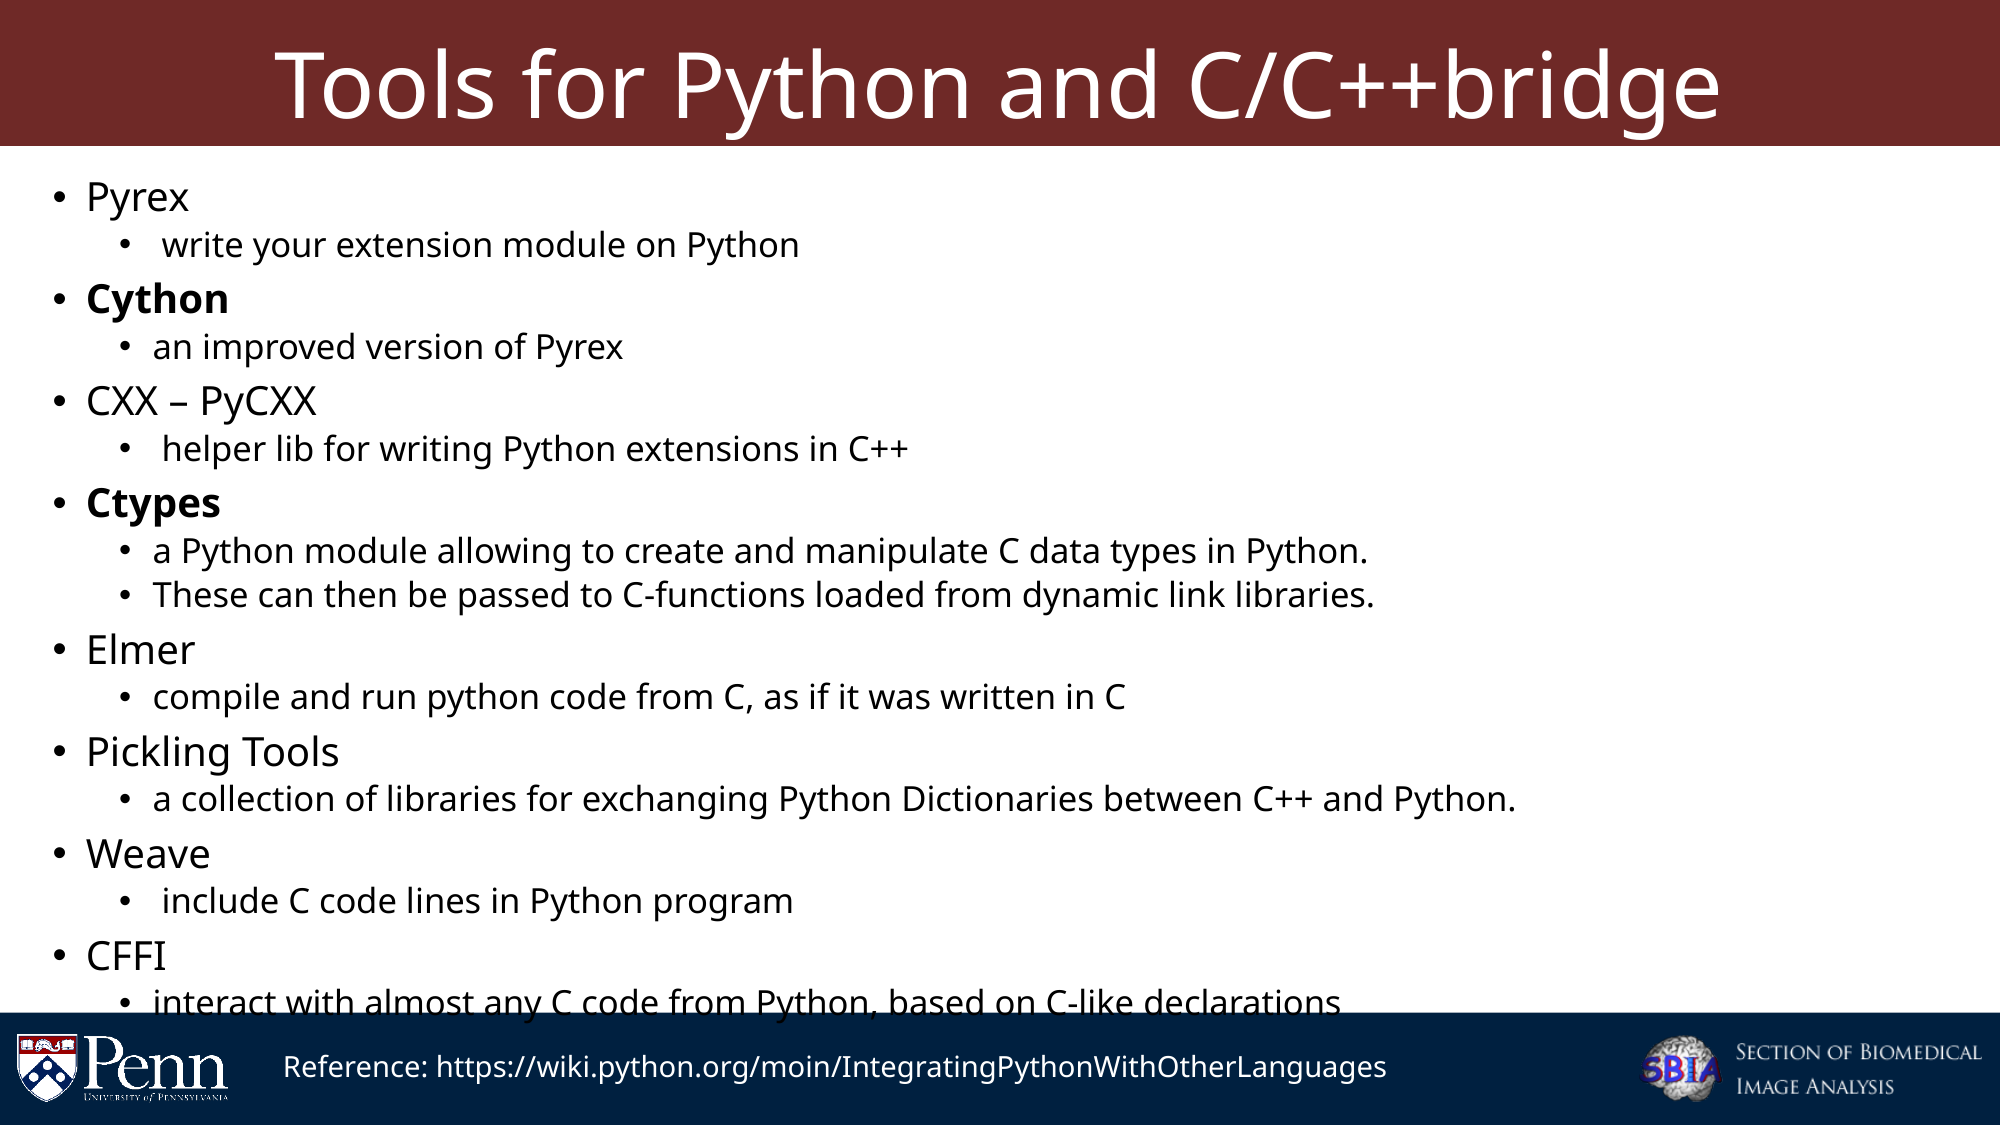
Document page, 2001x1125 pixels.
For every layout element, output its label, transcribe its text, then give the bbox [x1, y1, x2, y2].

list Pyrex write your extension module on Python Cython an improved version of Pyrex CXX – PyCXX helper lib for writing Python extensions in C++ Ctypes a Python module allowing to create and manipulate C data types in Python. These can then be passed to C-functions loaded from dynamic link libraries. Elmer compile and run python code from C, as if it was written in C Pickling Tools a collection of libraries for exchanging Python Dictionaries between C++ and Python. Weave include C code lines in Python program CFFI interact with almost any C code from Python, based on C-like declarations [37, 106, 1963, 1041]
title Tools for Python and C/C++bridge [37, 0, 1963, 106]
text_box Reference: https://wiki.python.org/moin/IntegratingPythonWithOtherLanguages [268, 1040, 1837, 1091]
picture [17, 1034, 228, 1103]
picture [1639, 1034, 1982, 1103]
